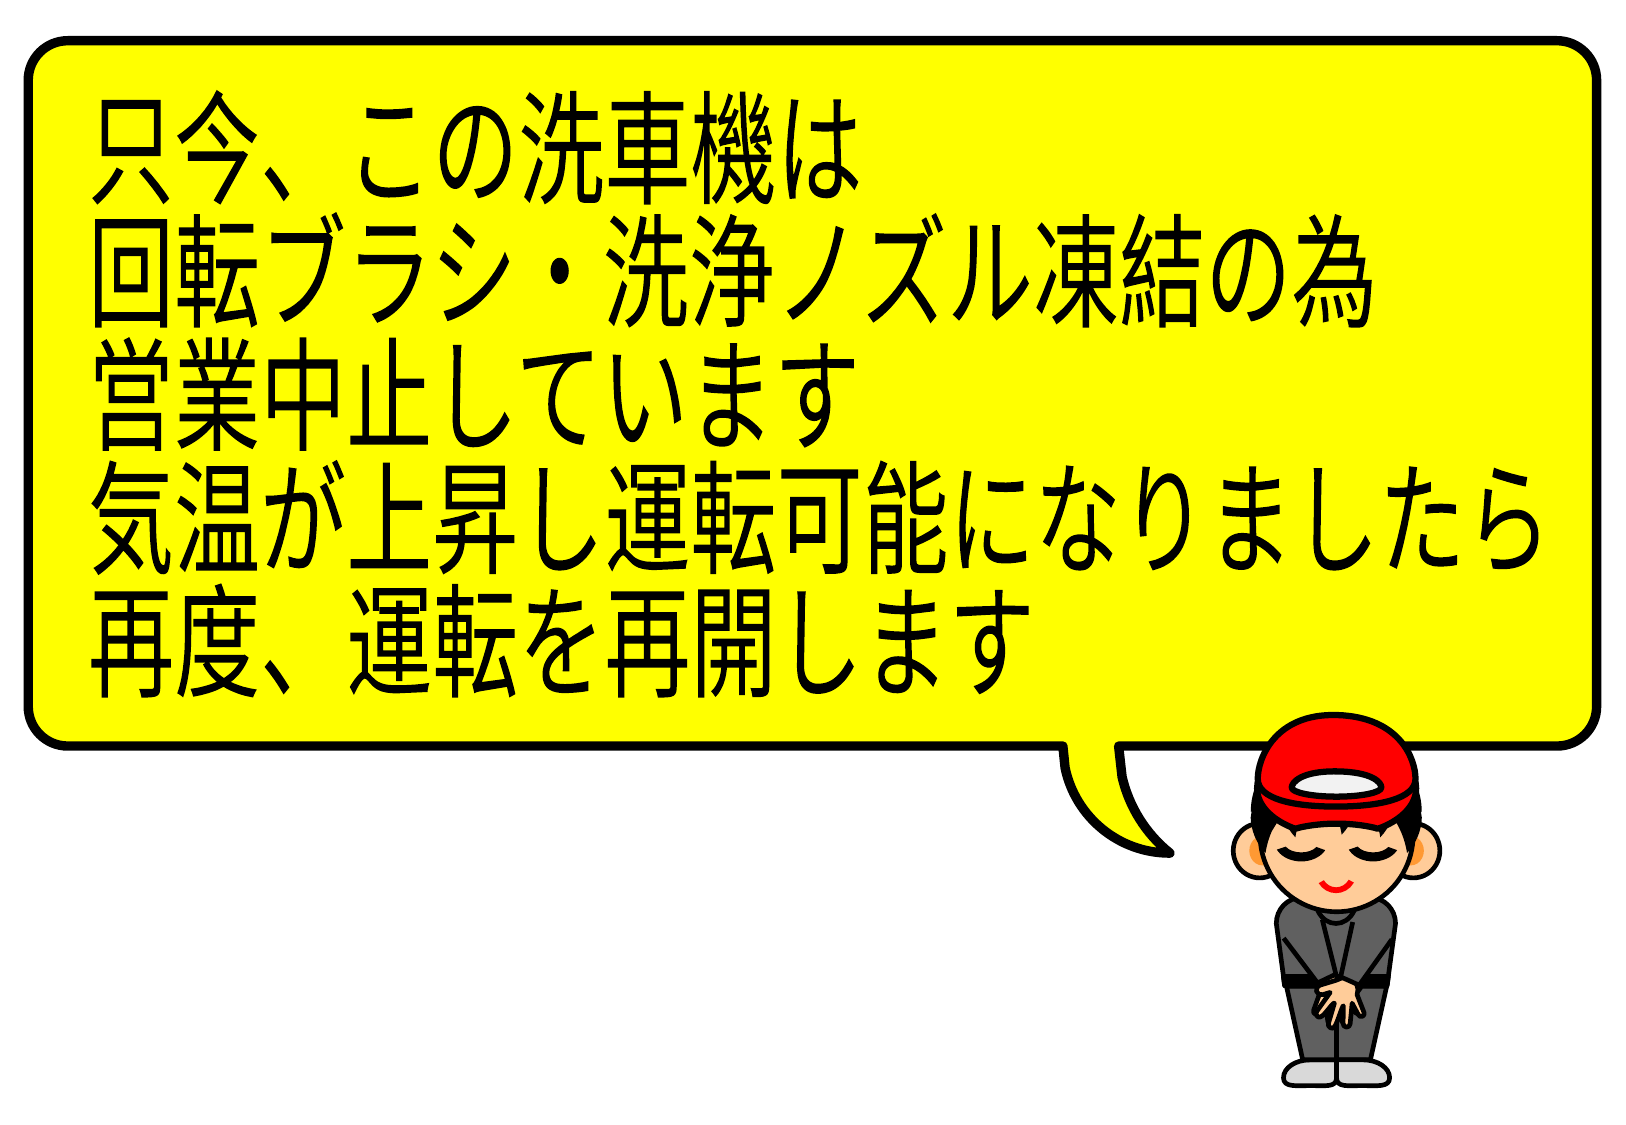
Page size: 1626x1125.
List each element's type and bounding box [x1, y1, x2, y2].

text_box [26, 38, 1599, 856]
text_box [1232, 714, 1441, 1086]
